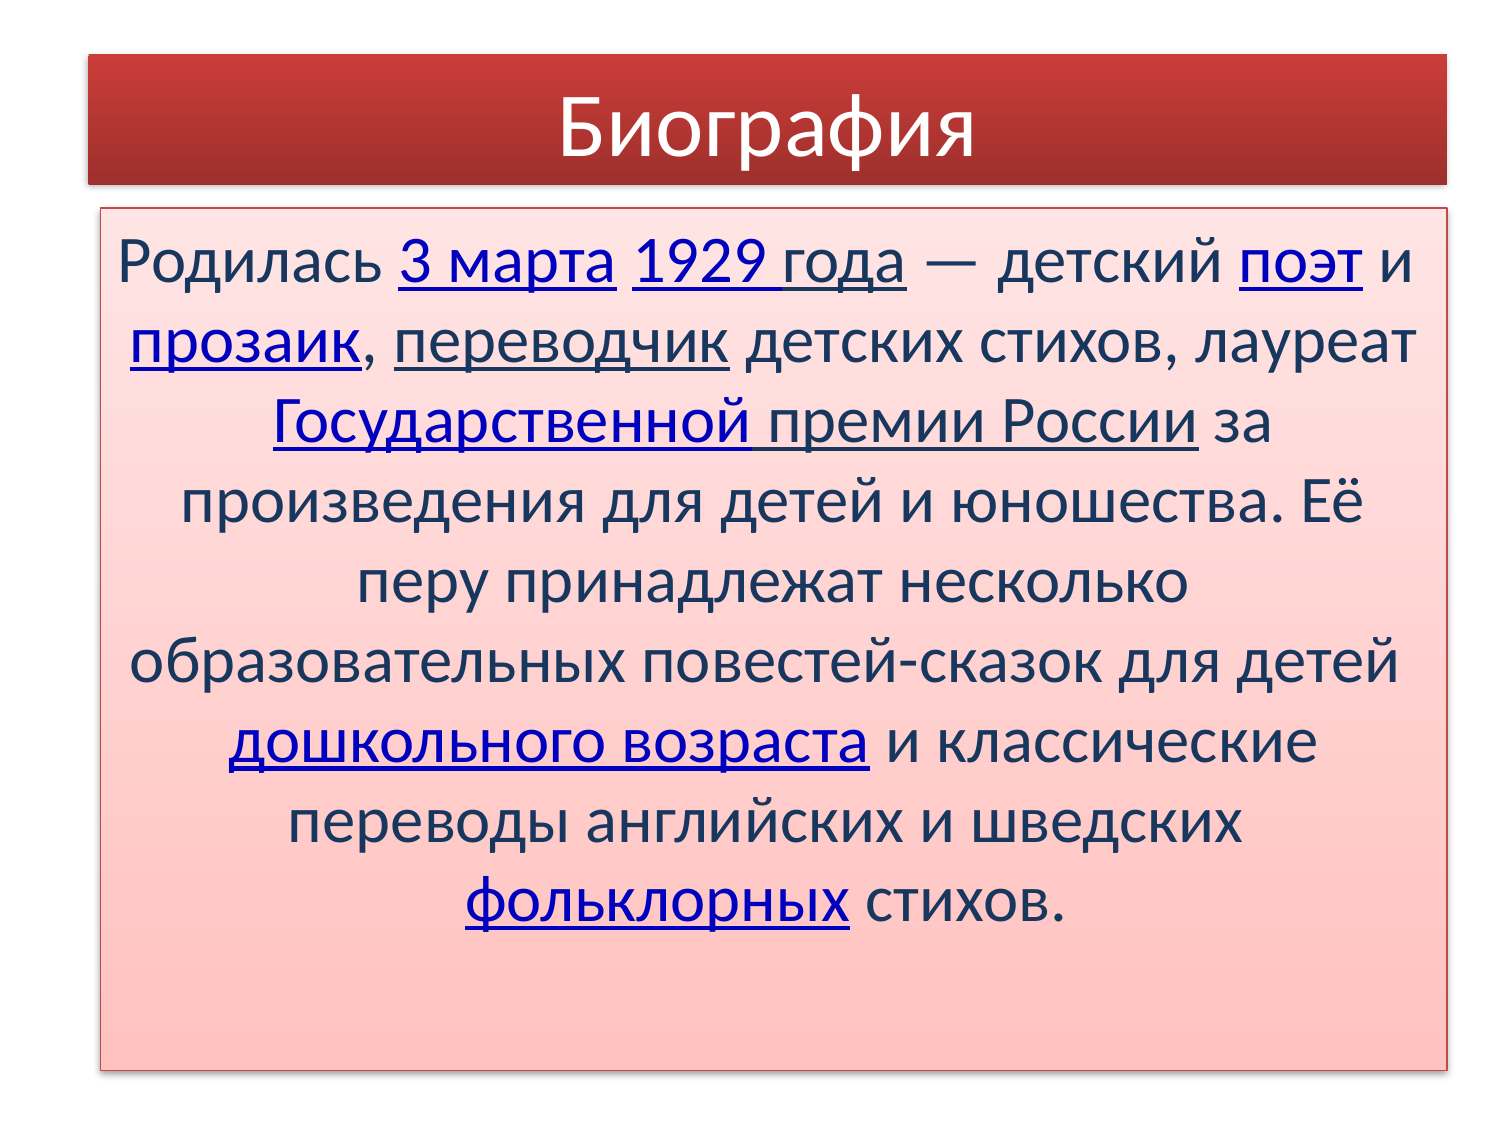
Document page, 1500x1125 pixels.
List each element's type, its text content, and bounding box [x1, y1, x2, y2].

title Биография [88, 54, 1447, 185]
subtitle Родилась 3 марта 1929 года — детский поэт и прозаик, переводчик детских стихов, лауреатГосударственной премии России за произведения для детей и юношества. Её перу принадлежат несколько образовательных повестей-сказок для детей дошкольного возраста и классические переводы английских и шведских фольклорных стихов. [100, 207, 1448, 1071]
